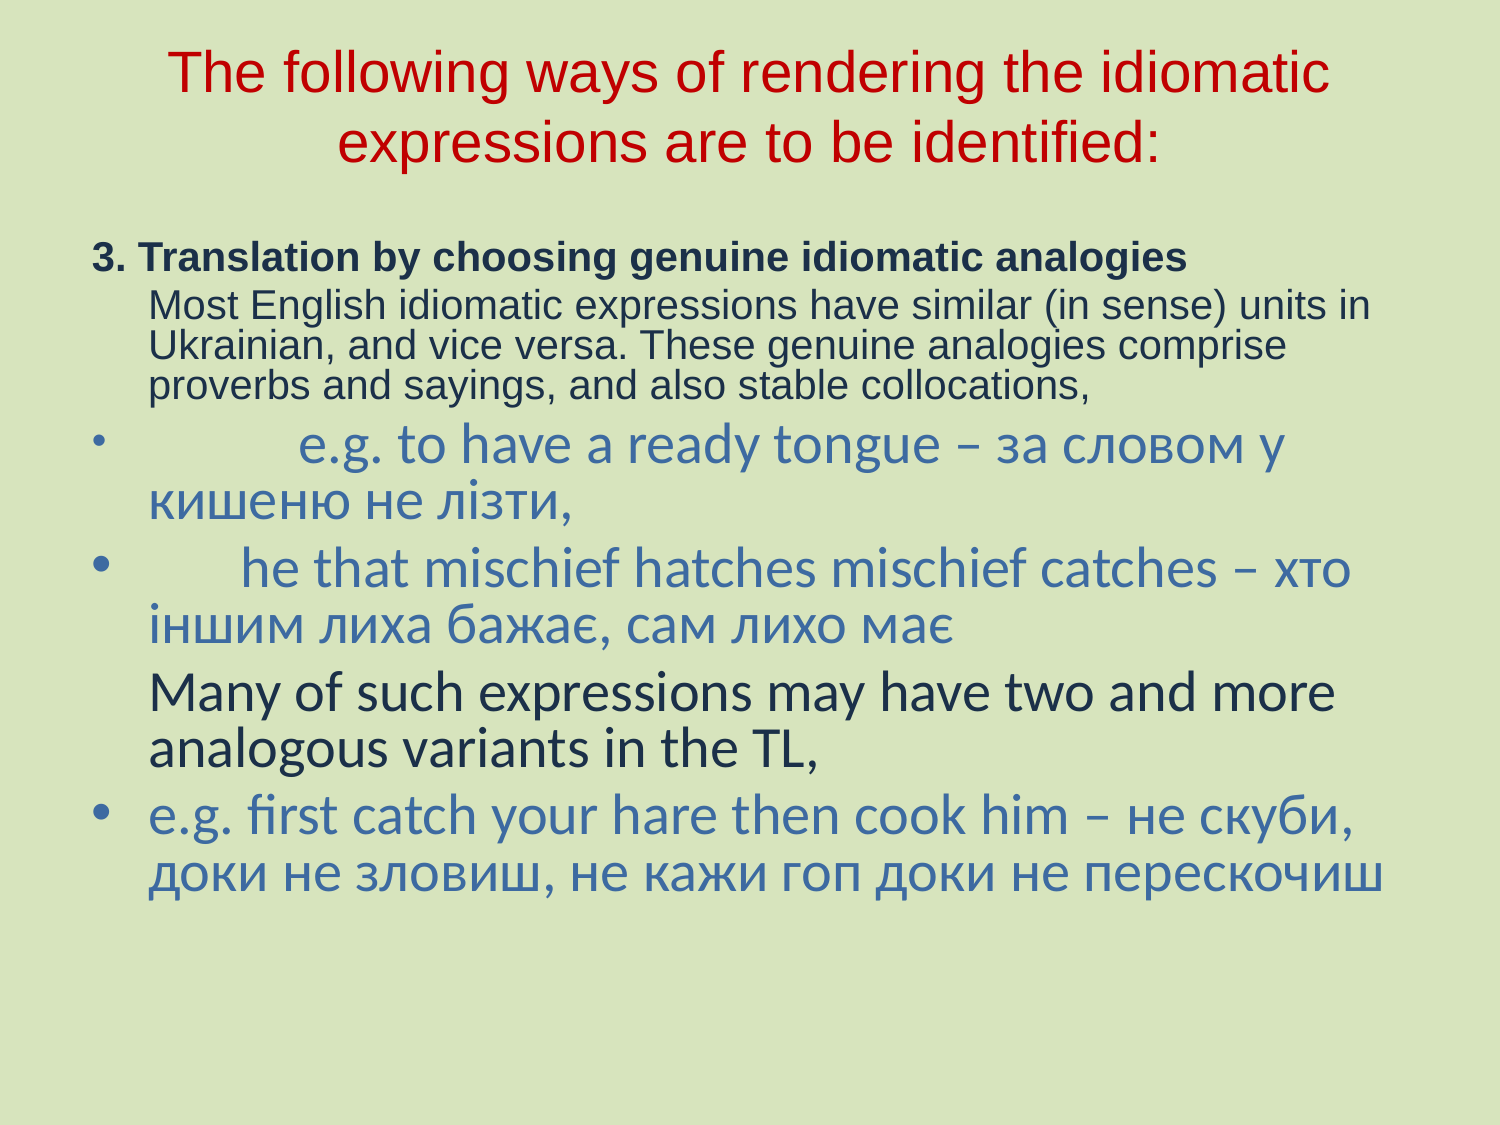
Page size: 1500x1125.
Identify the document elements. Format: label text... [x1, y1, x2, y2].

list 3. Translation by choosing genuine idiomatic analogies Most English idiomatic expressions have similar (in sense) units in Ukrainian, and vice versa. These genuine analogies comprise proverbs and sayings, and also stable collocations, e.g. to have a ready tongue – за словом у кишеню не лізти, he that mischief hatches mischief catches – хто іншим лиха бажає, сам лихо має Many of such expressions may have two and more analogous variants in the TL, e.g. first catch your hare then cook him – не скуби, доки не зловиш, не кажи гоп доки не перескочиш [76, 231, 1428, 975]
title The following ways of rendering the idiomatic expressions are to be identified: [74, 44, 1426, 233]
